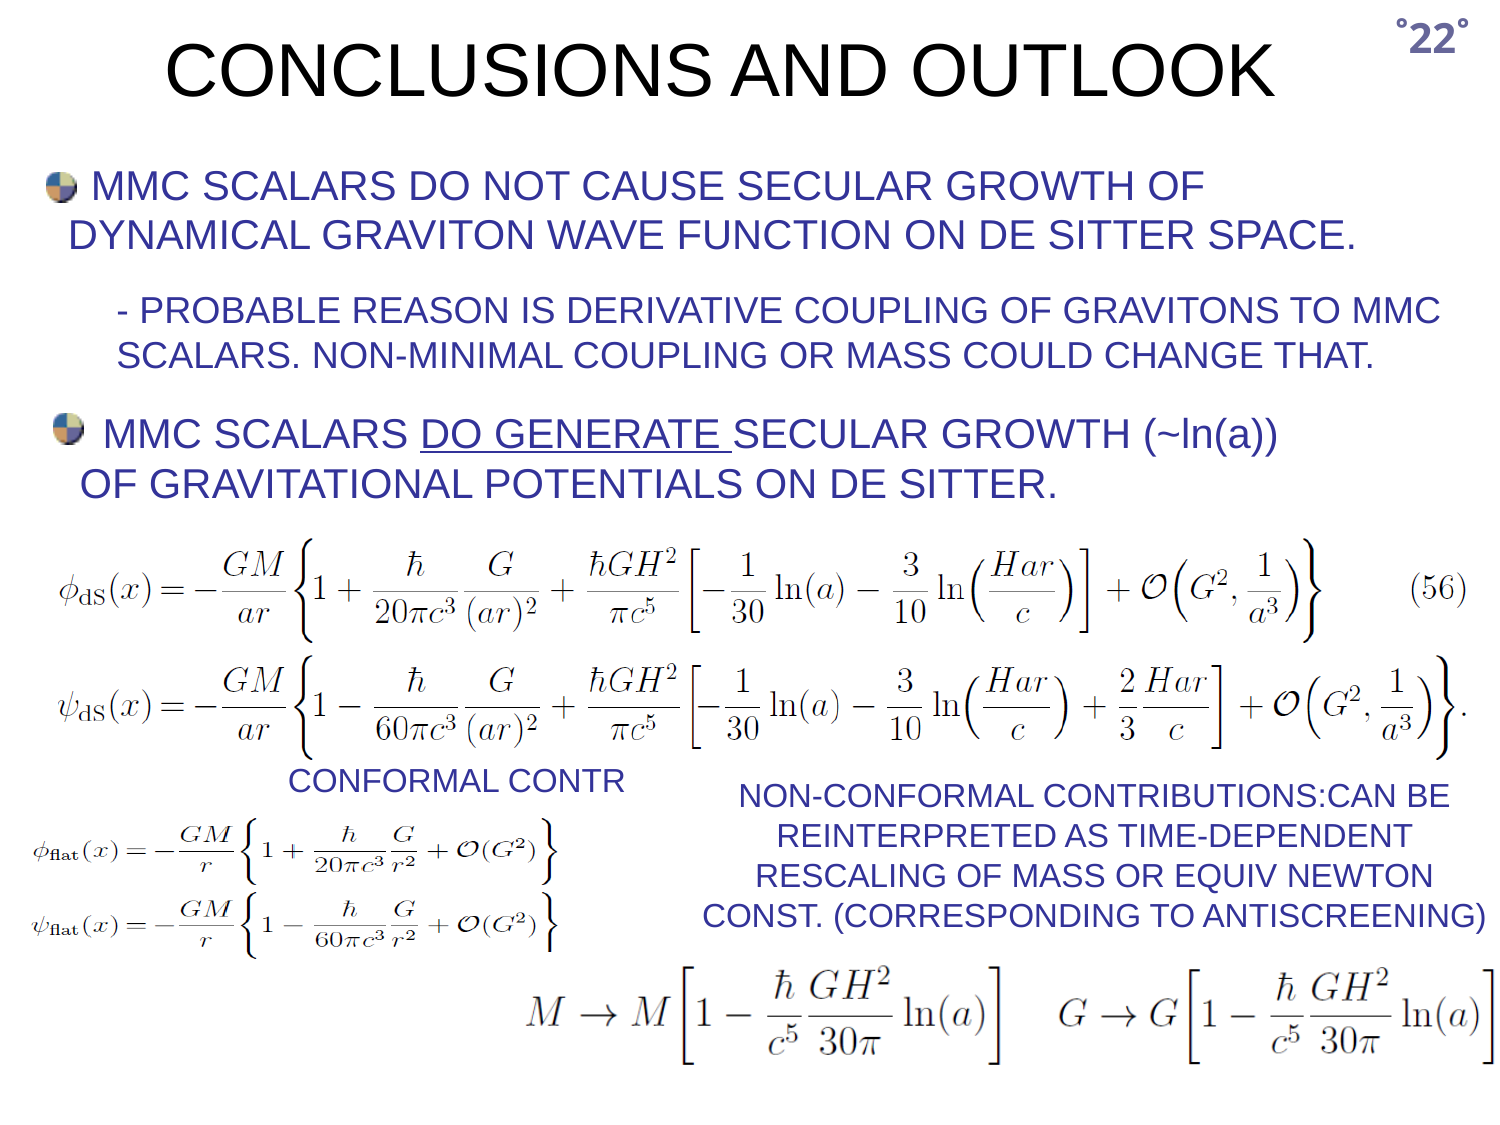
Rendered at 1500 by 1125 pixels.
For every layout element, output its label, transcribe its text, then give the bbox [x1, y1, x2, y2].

picture [52, 413, 84, 445]
picture [20, 816, 1016, 1075]
text_box CONCLUSIONS AND OUTLOOK [88, 7, 1354, 126]
text_box CONFORMAL CONTR [273, 771, 642, 807]
text_box ˚22˚ [1364, 7, 1500, 67]
text_box NON-CONFORMAL CONTRIBUTIONS:CAN BE REINTERPRETED AS TIME-DEPENDENT RESCALING OF MASS OR EQUIV NEWTON CONST. (CORRESPONDING TO ANTISCREENING) [683, 766, 1500, 942]
text_box - PROBABLE REASON IS DERIVATIVE COUPLING OF GRAVITONS TO MMC SCALARS. NON-MINIMAL COUPLING OR MASS COULD CHANGE THAT. [101, 279, 1471, 384]
picture [1049, 951, 1500, 1075]
text_box MMC SCALARS DO NOT CAUSE SECULAR GROWTH OF DYNAMICAL GRAVITON WAVE FUNCTION ON DE SITTER SPACE. [53, 151, 1400, 266]
picture [46, 172, 77, 204]
text_box MMC SCALARS DO GENERATE SECULAR GROWTH (~ln(a)) OF GRAVITATIONAL POTENTIALS ON DE SITTER. [64, 399, 1341, 514]
picture [58, 526, 1473, 764]
